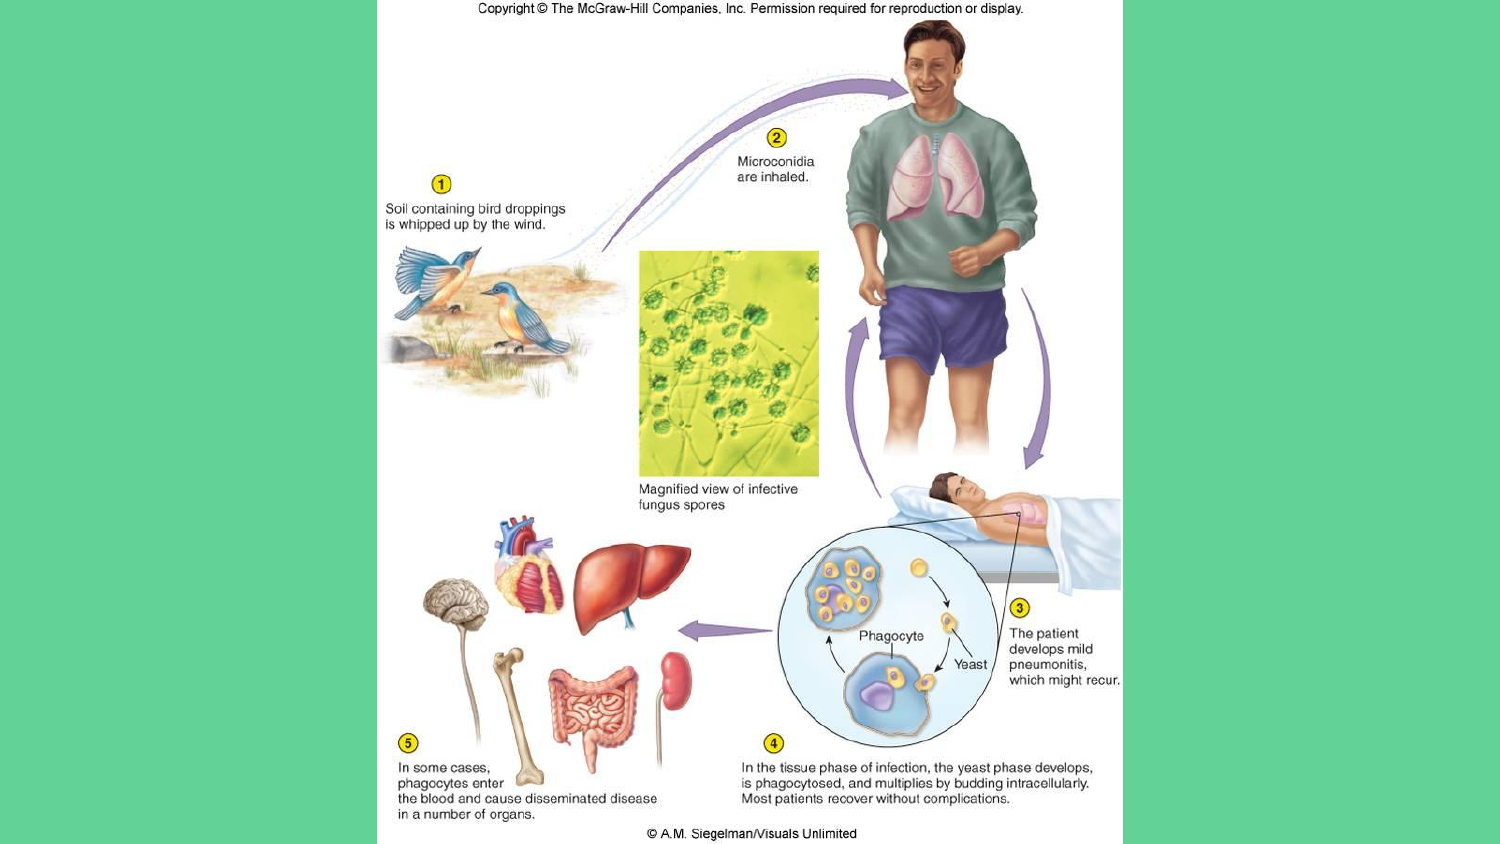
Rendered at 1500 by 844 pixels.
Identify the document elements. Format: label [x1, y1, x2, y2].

picture [376, 0, 1123, 844]
